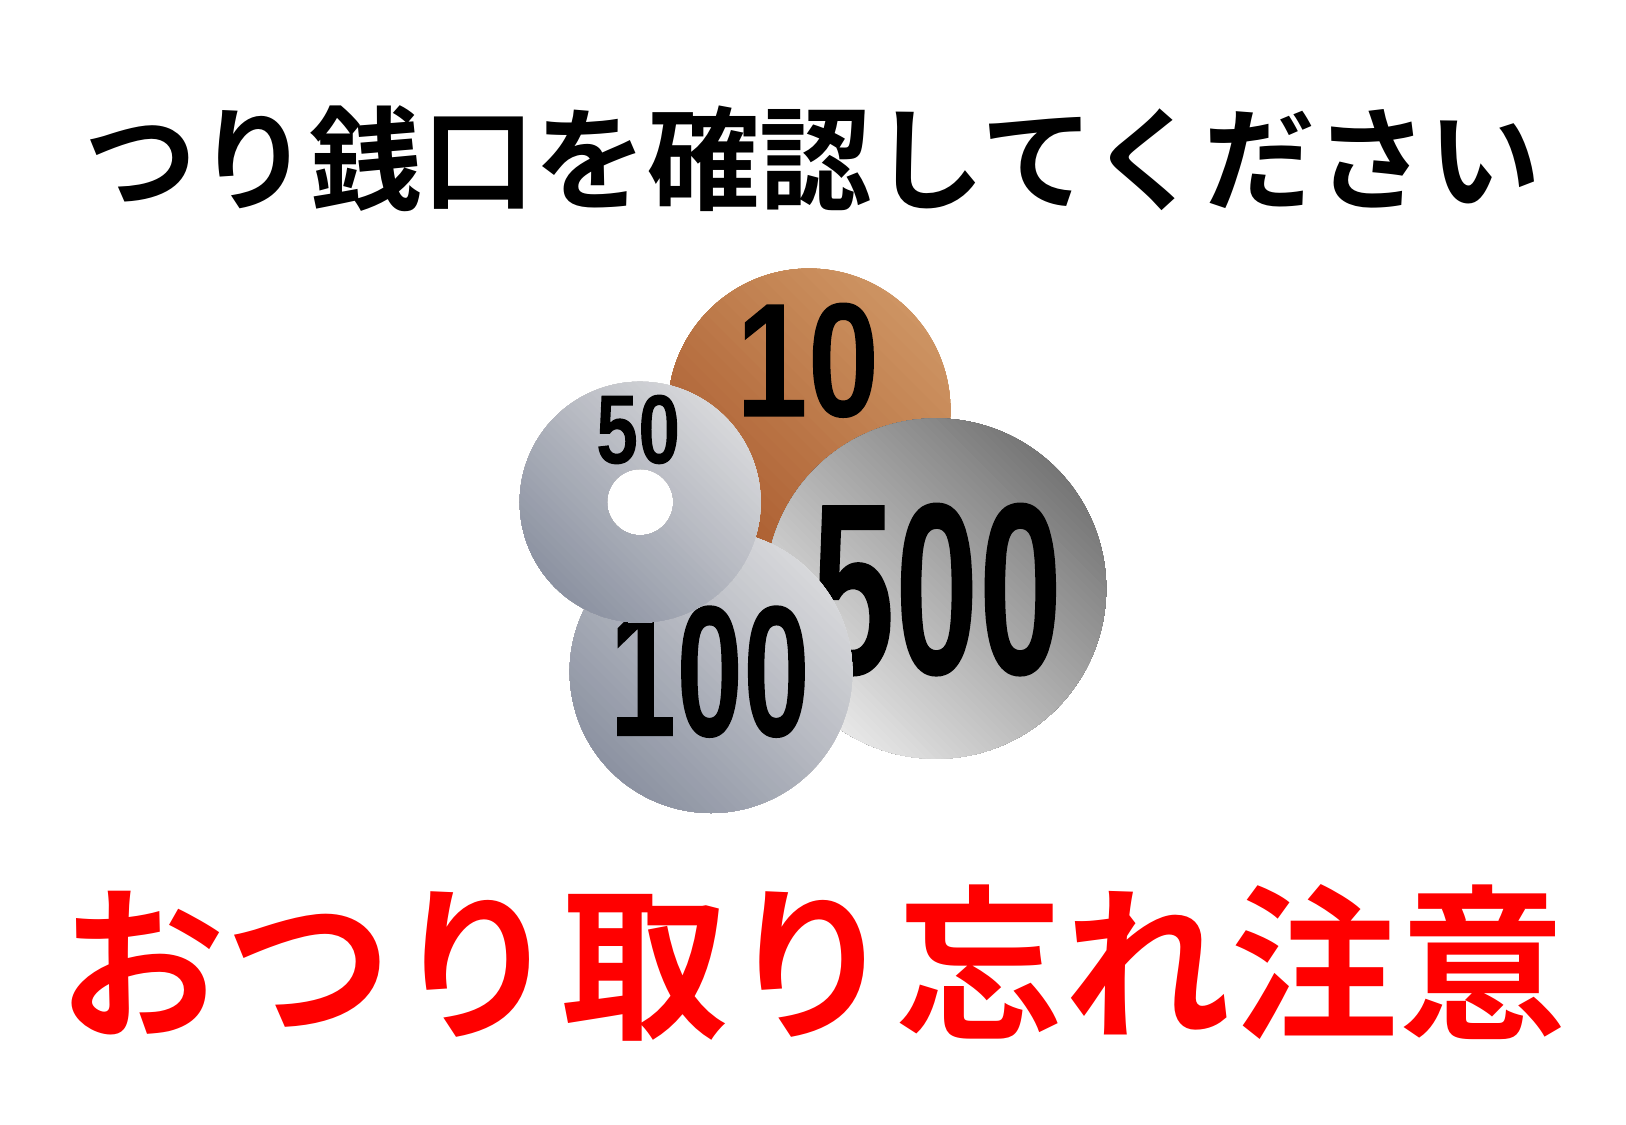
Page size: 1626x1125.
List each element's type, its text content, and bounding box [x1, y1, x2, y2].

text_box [519, 268, 1107, 814]
text_box おつり取り忘れ注意 [0, 852, 1625, 1068]
text_box つり銭口を確認してください [0, 81, 1625, 232]
